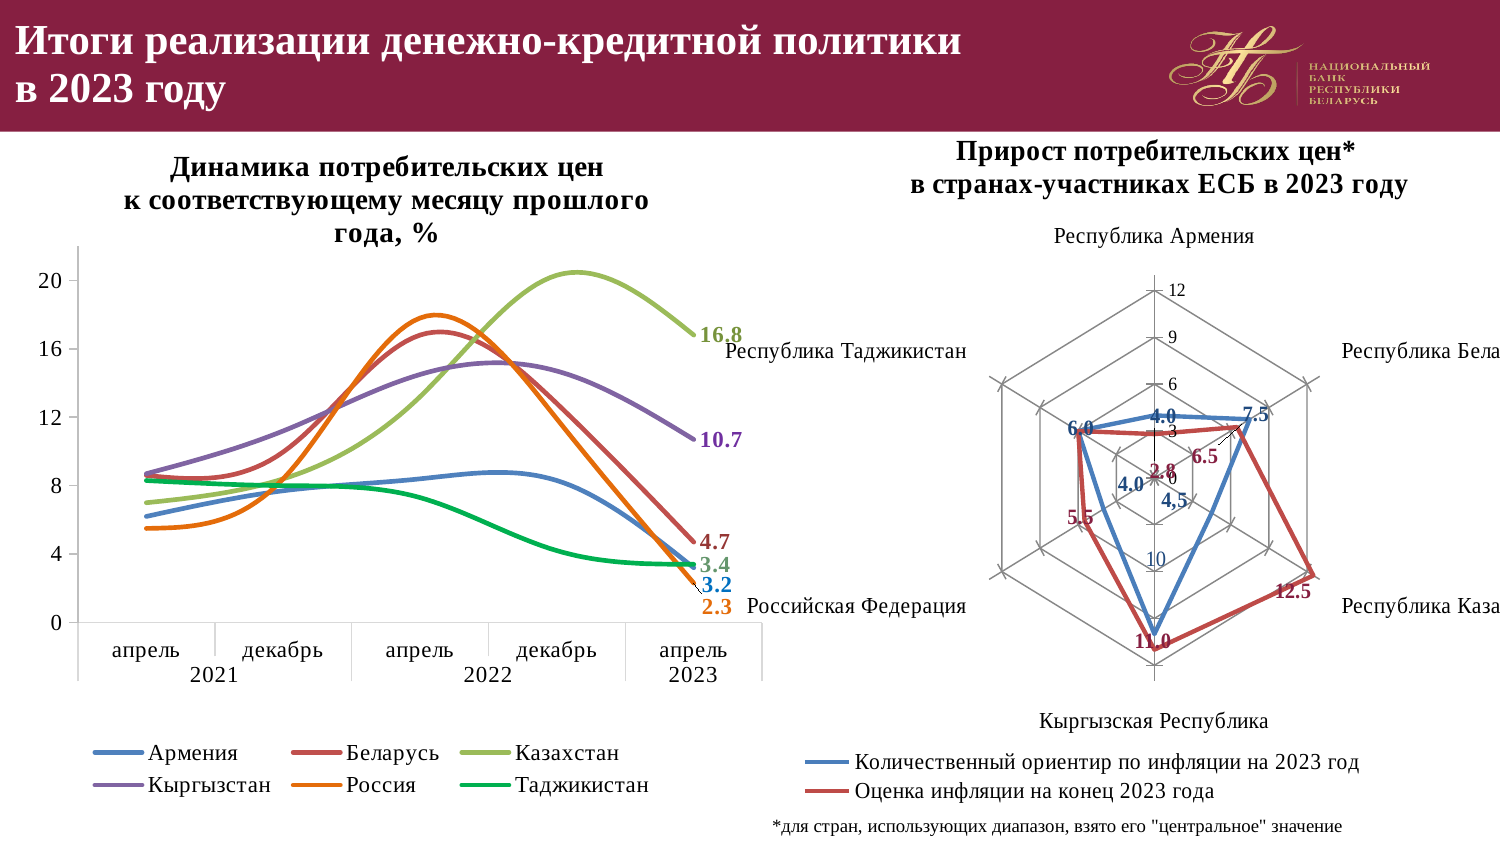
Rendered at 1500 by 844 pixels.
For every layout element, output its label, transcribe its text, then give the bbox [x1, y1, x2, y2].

picture [1169, 26, 1430, 66]
text_box *для стран, использующих диапазон, взято его "центральное" значение [757, 818, 1500, 844]
chart [26, 66, 1500, 829]
text_box Итоги реализации денежно-кредитной политики в 2023 году [0, 8, 1164, 120]
